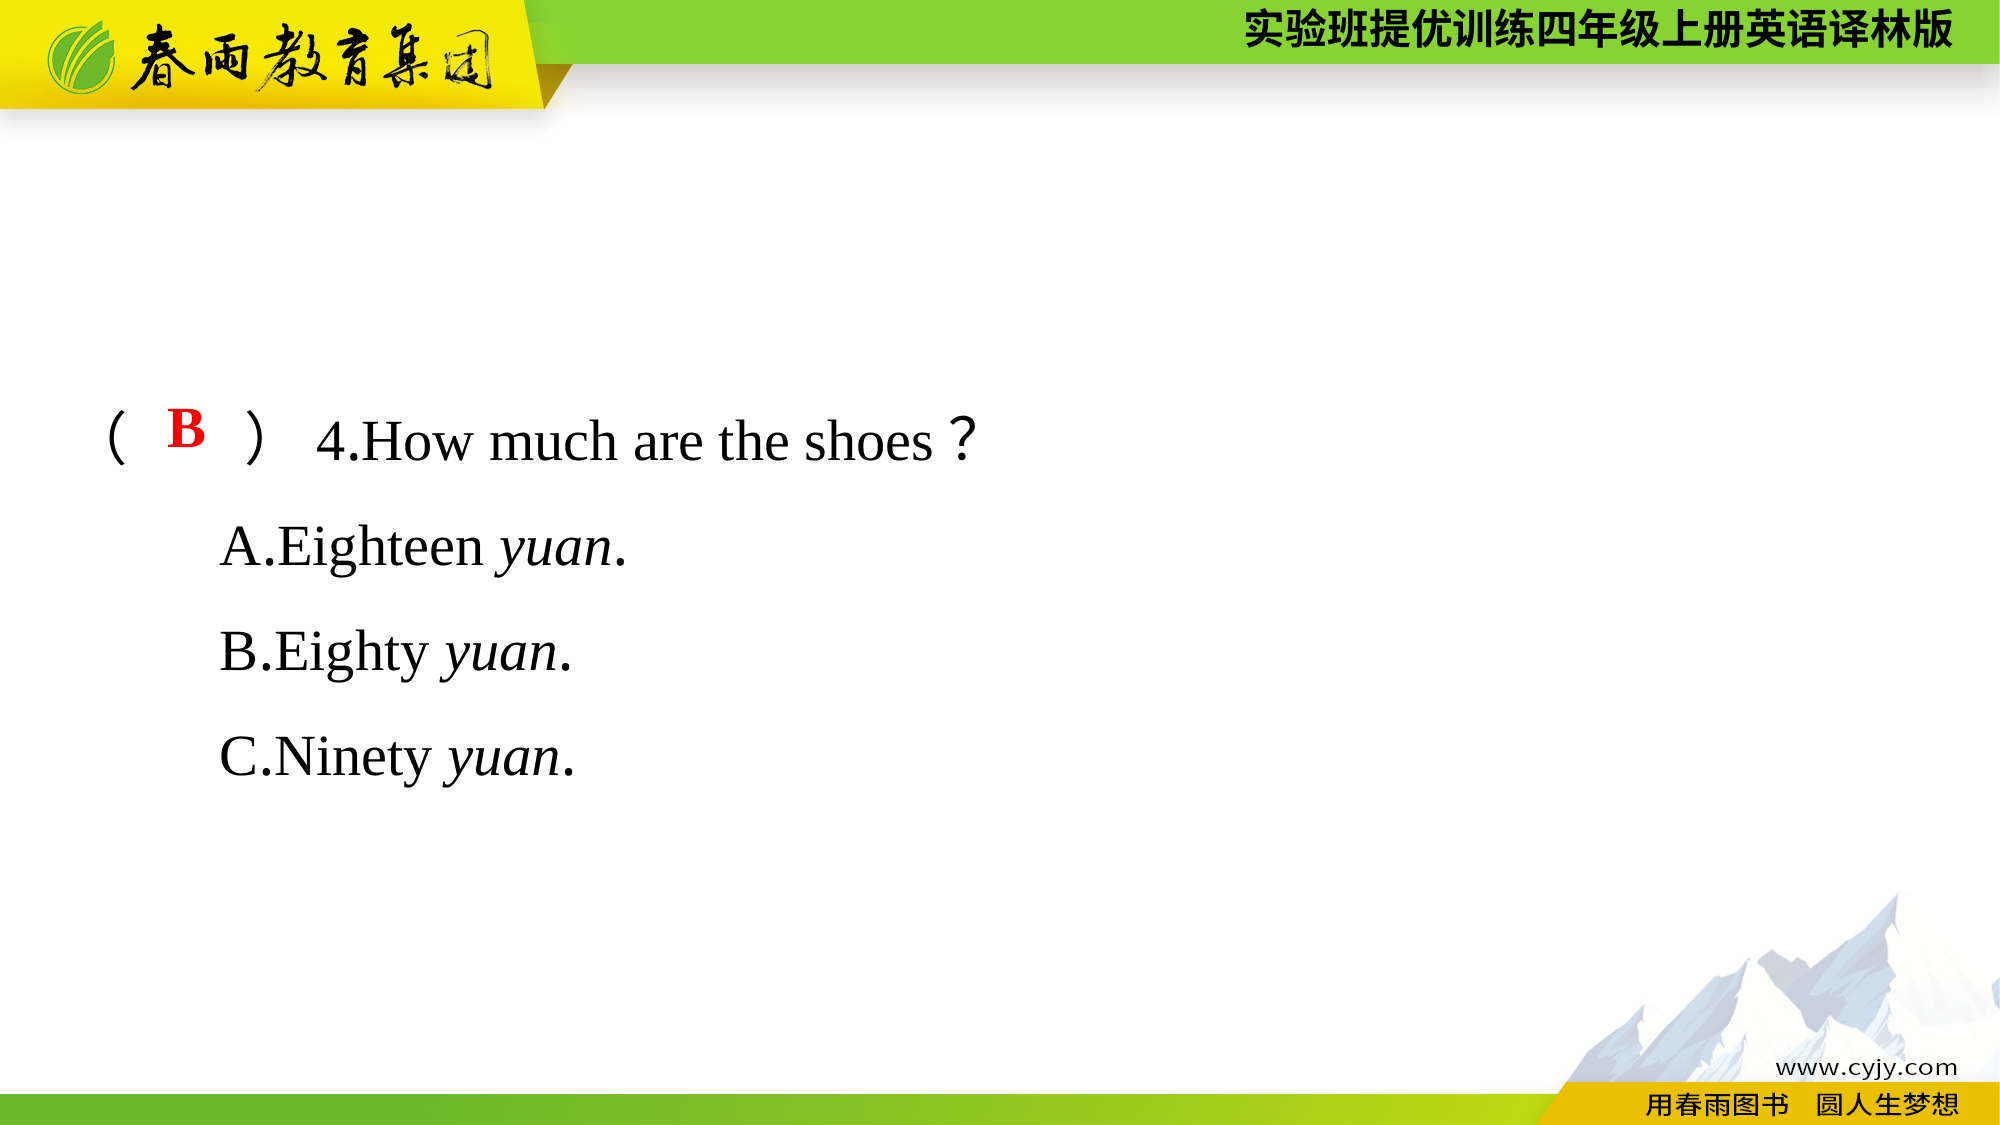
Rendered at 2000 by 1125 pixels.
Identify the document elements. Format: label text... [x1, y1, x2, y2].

text_box B [153, 382, 222, 467]
list （ ）4.How much are the shoes？ A.Eighteen yuan. B.Eighty yuan. C.Ninety yuan. [54, 359, 1939, 799]
picture [0, 0, 2000, 1125]
